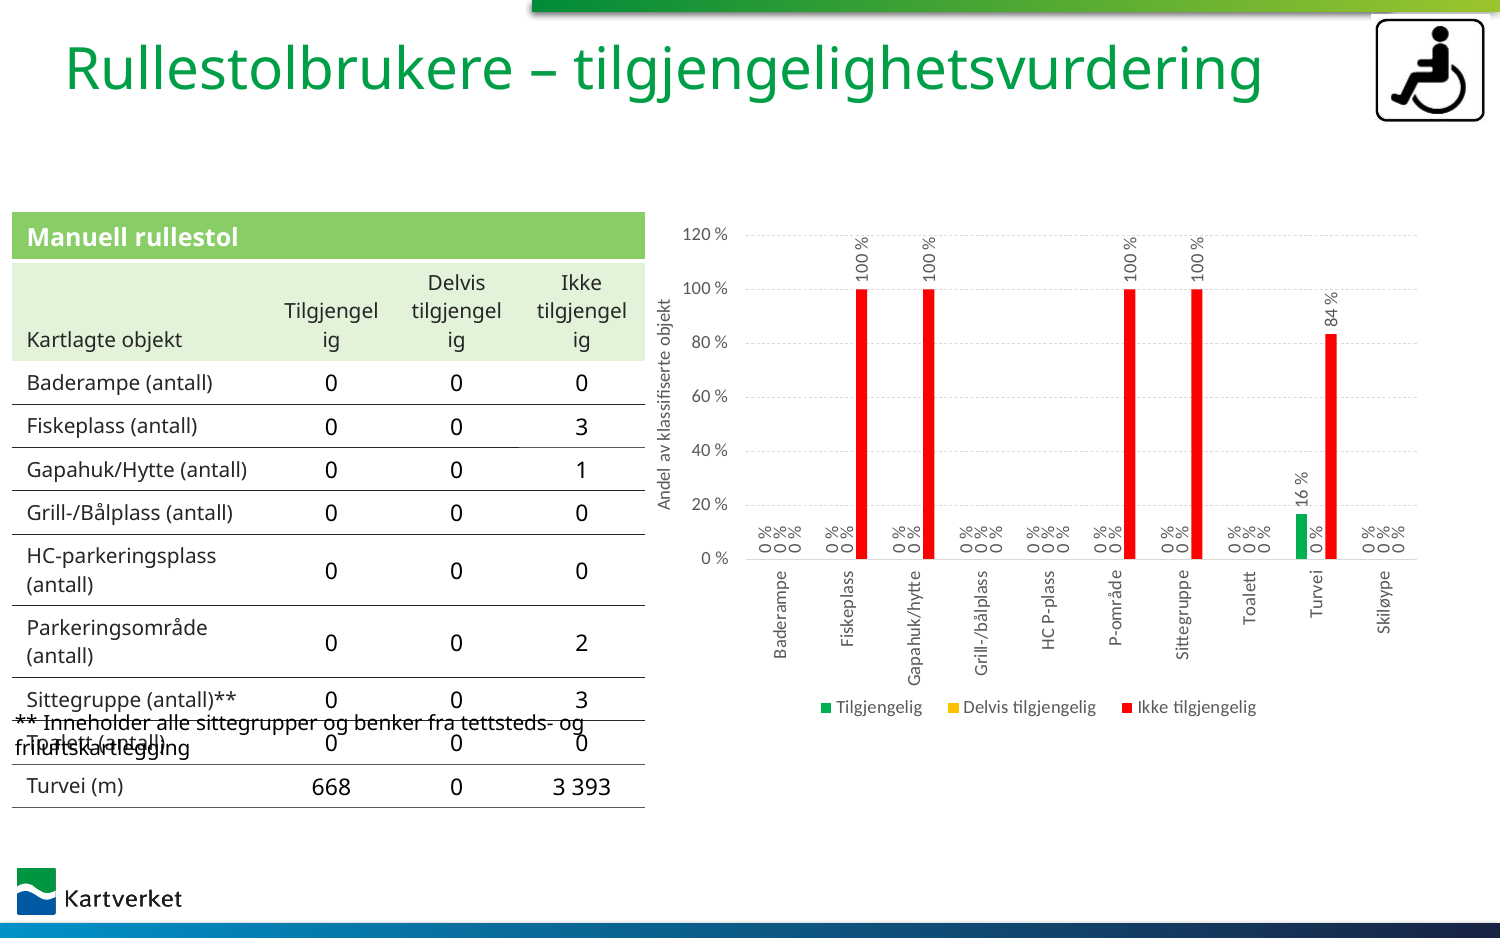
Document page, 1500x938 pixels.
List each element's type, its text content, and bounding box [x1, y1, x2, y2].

table_cell Parkeringsområde (antall) [12, 606, 269, 677]
table_cell 0 [269, 535, 394, 605]
table_cell Delvis tilgjengelig [394, 263, 519, 361]
picture [643, 218, 1427, 728]
table_cell 0 [269, 606, 394, 677]
table_cell 0 [394, 606, 519, 677]
table_cell 0 [394, 491, 519, 534]
table_cell Gapahuk/Hytte (antall) [12, 448, 269, 490]
table_cell 0 [519, 491, 638, 534]
table_cell Turvei (m) [12, 768, 269, 807]
table_cell Baderampe (antall) [12, 361, 269, 404]
table_cell 3 393 [519, 768, 645, 807]
table_cell 0 [519, 535, 638, 605]
table_cell 0 [269, 448, 394, 490]
table_cell 0 [269, 405, 394, 447]
picture [1371, 13, 1491, 127]
table_cell 0 [394, 448, 519, 490]
table_header Manuell rullestol [12, 212, 645, 259]
table_cell 1 [519, 448, 638, 490]
table_cell 668 [269, 768, 394, 807]
text_box Rullestolbrukere – tilgjengelighetsvurdering [49, 12, 1372, 109]
table_cell Tilgjengelig [269, 263, 394, 361]
table_cell Sittegruppe (antall)** [12, 678, 269, 702]
table_cell 3 [519, 678, 638, 702]
table_cell 0 [269, 491, 394, 534]
table_cell 2 [519, 606, 638, 677]
table_cell Grill-/Bålplass (antall) [12, 491, 269, 534]
table_cell 0 [269, 678, 394, 702]
table_cell 0 [519, 361, 638, 404]
table_cell Fiskeplass (antall) [12, 405, 269, 447]
table_cell 0 [394, 678, 519, 702]
table_cell 0 [394, 535, 519, 605]
table_cell HC-parkeringsplass (antall) [12, 535, 269, 605]
table_cell Kartlagte objekt [12, 263, 269, 361]
text_box ** Inneholder alle sittegrupper og benker fra tettsteds- og friluftskartlegging [0, 702, 745, 768]
table_cell 0 [394, 361, 519, 404]
table_cell 0 [394, 405, 519, 447]
table_cell 3 [519, 405, 638, 447]
table_cell 0 [394, 768, 519, 807]
table_cell Ikke tilgjengelig [519, 263, 638, 361]
table_cell 0 [269, 361, 394, 404]
